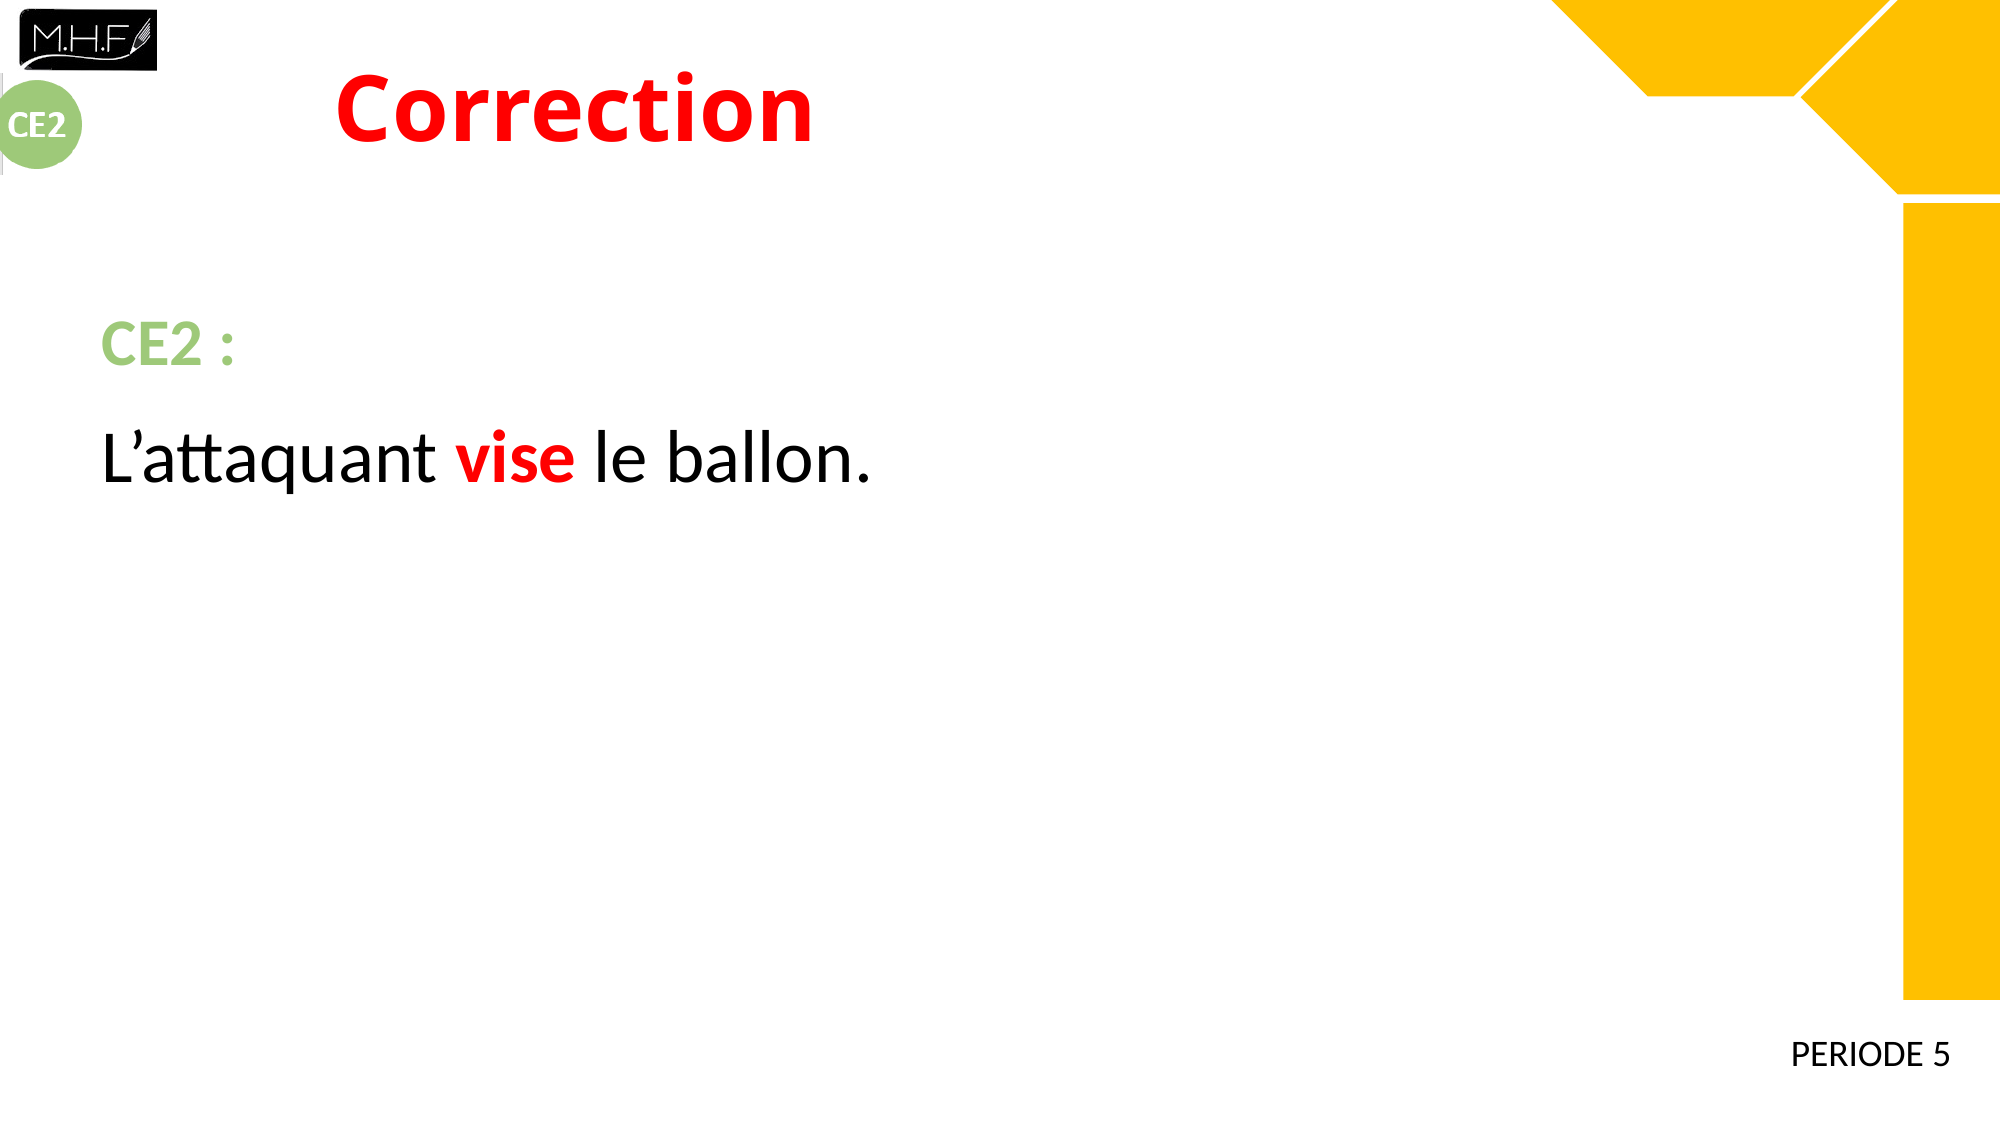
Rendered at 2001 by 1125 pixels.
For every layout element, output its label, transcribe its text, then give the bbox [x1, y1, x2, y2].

text_box PERIODE 5 [1362, 1021, 1967, 1125]
text_box [1902, 202, 2000, 1001]
list CE2 : L’attaquant vise le ballon. [86, 300, 1748, 1015]
text_box [1799, 0, 2000, 196]
title Correction [318, 3, 1865, 221]
picture [0, 7, 157, 175]
text_box [1549, 0, 1892, 98]
